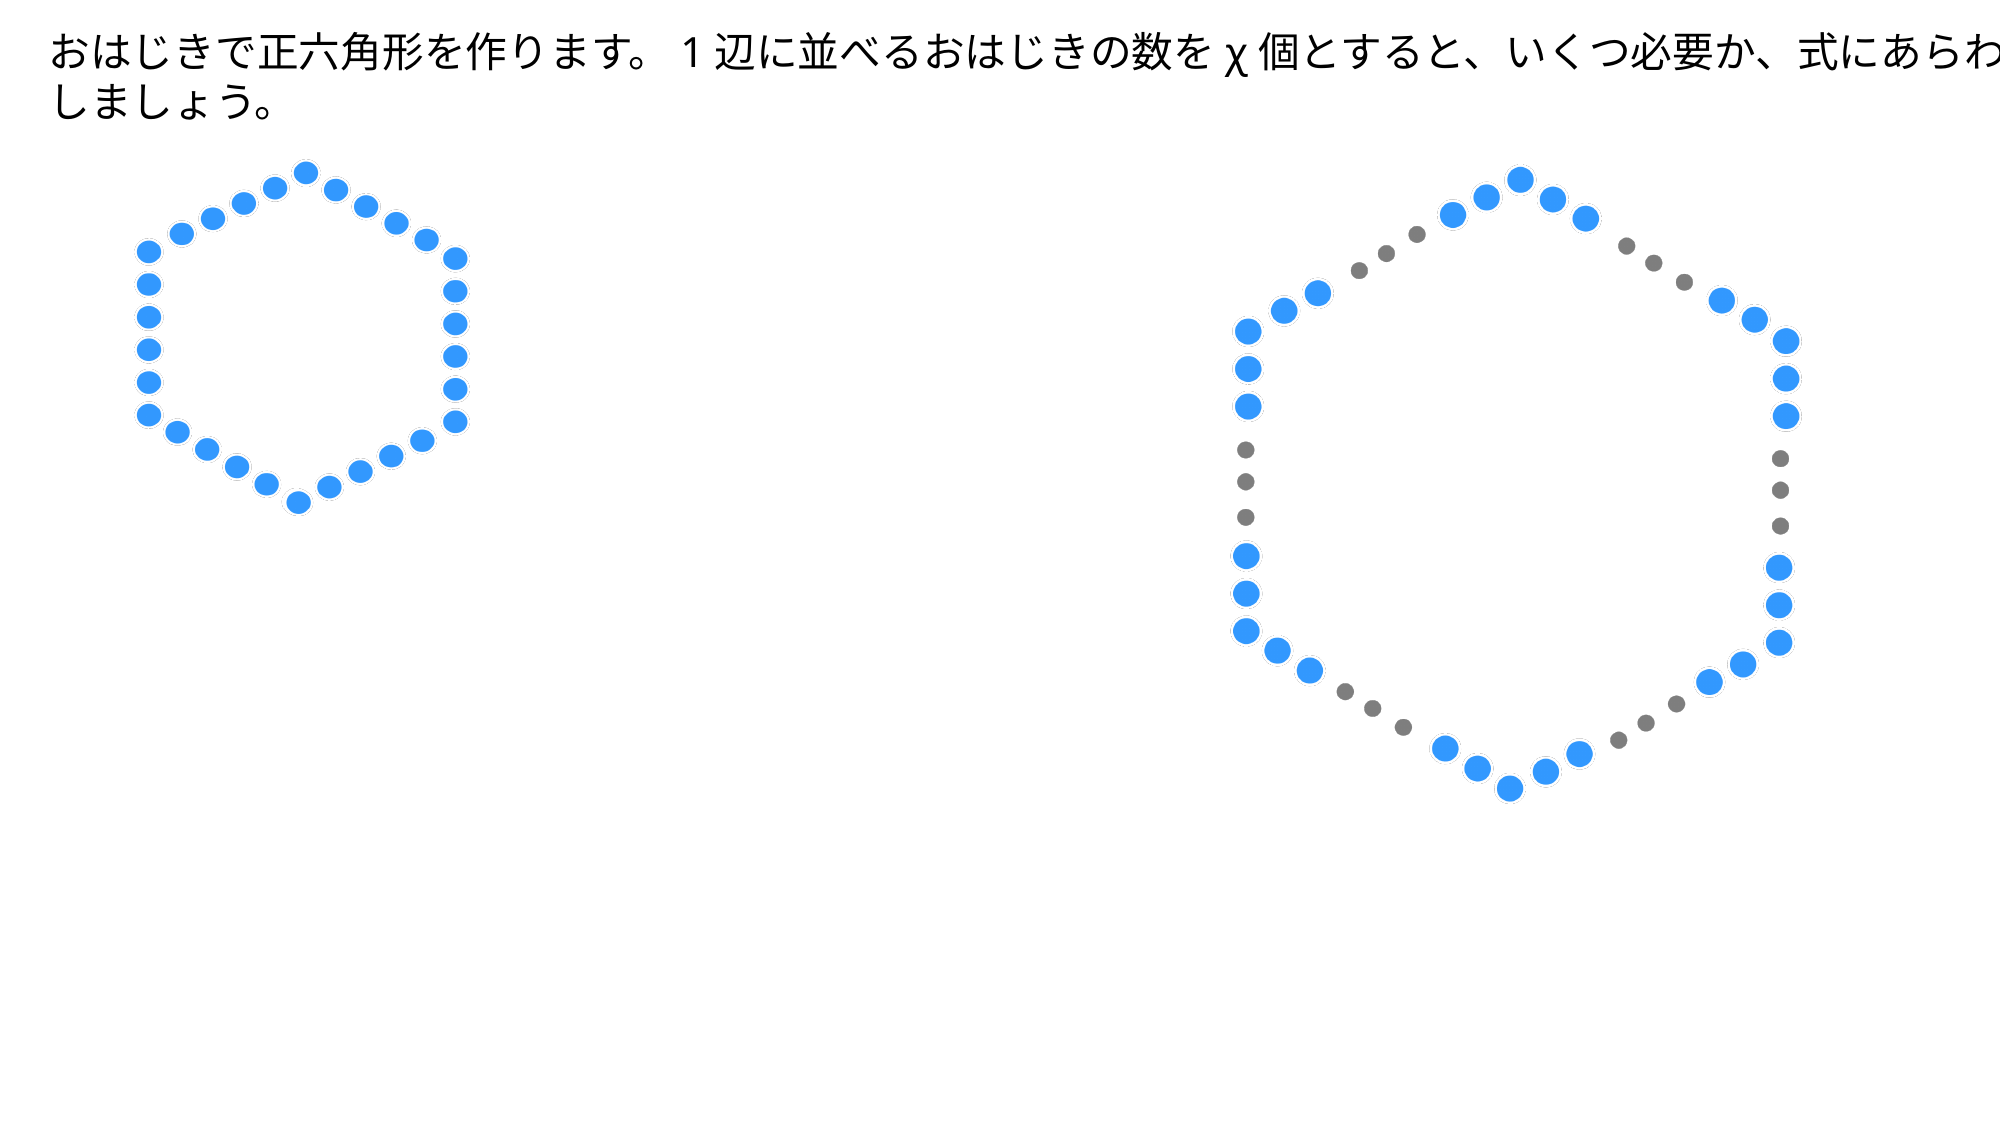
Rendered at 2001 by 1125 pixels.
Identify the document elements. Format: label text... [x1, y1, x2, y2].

text_box おはじきで正六角形を作ります。1辺に並べるおはじきの数をχ個とすると、いくつ必要か、式にあらわしましょう。 [33, 17, 2000, 133]
picture [1230, 164, 1802, 804]
picture [134, 159, 470, 516]
